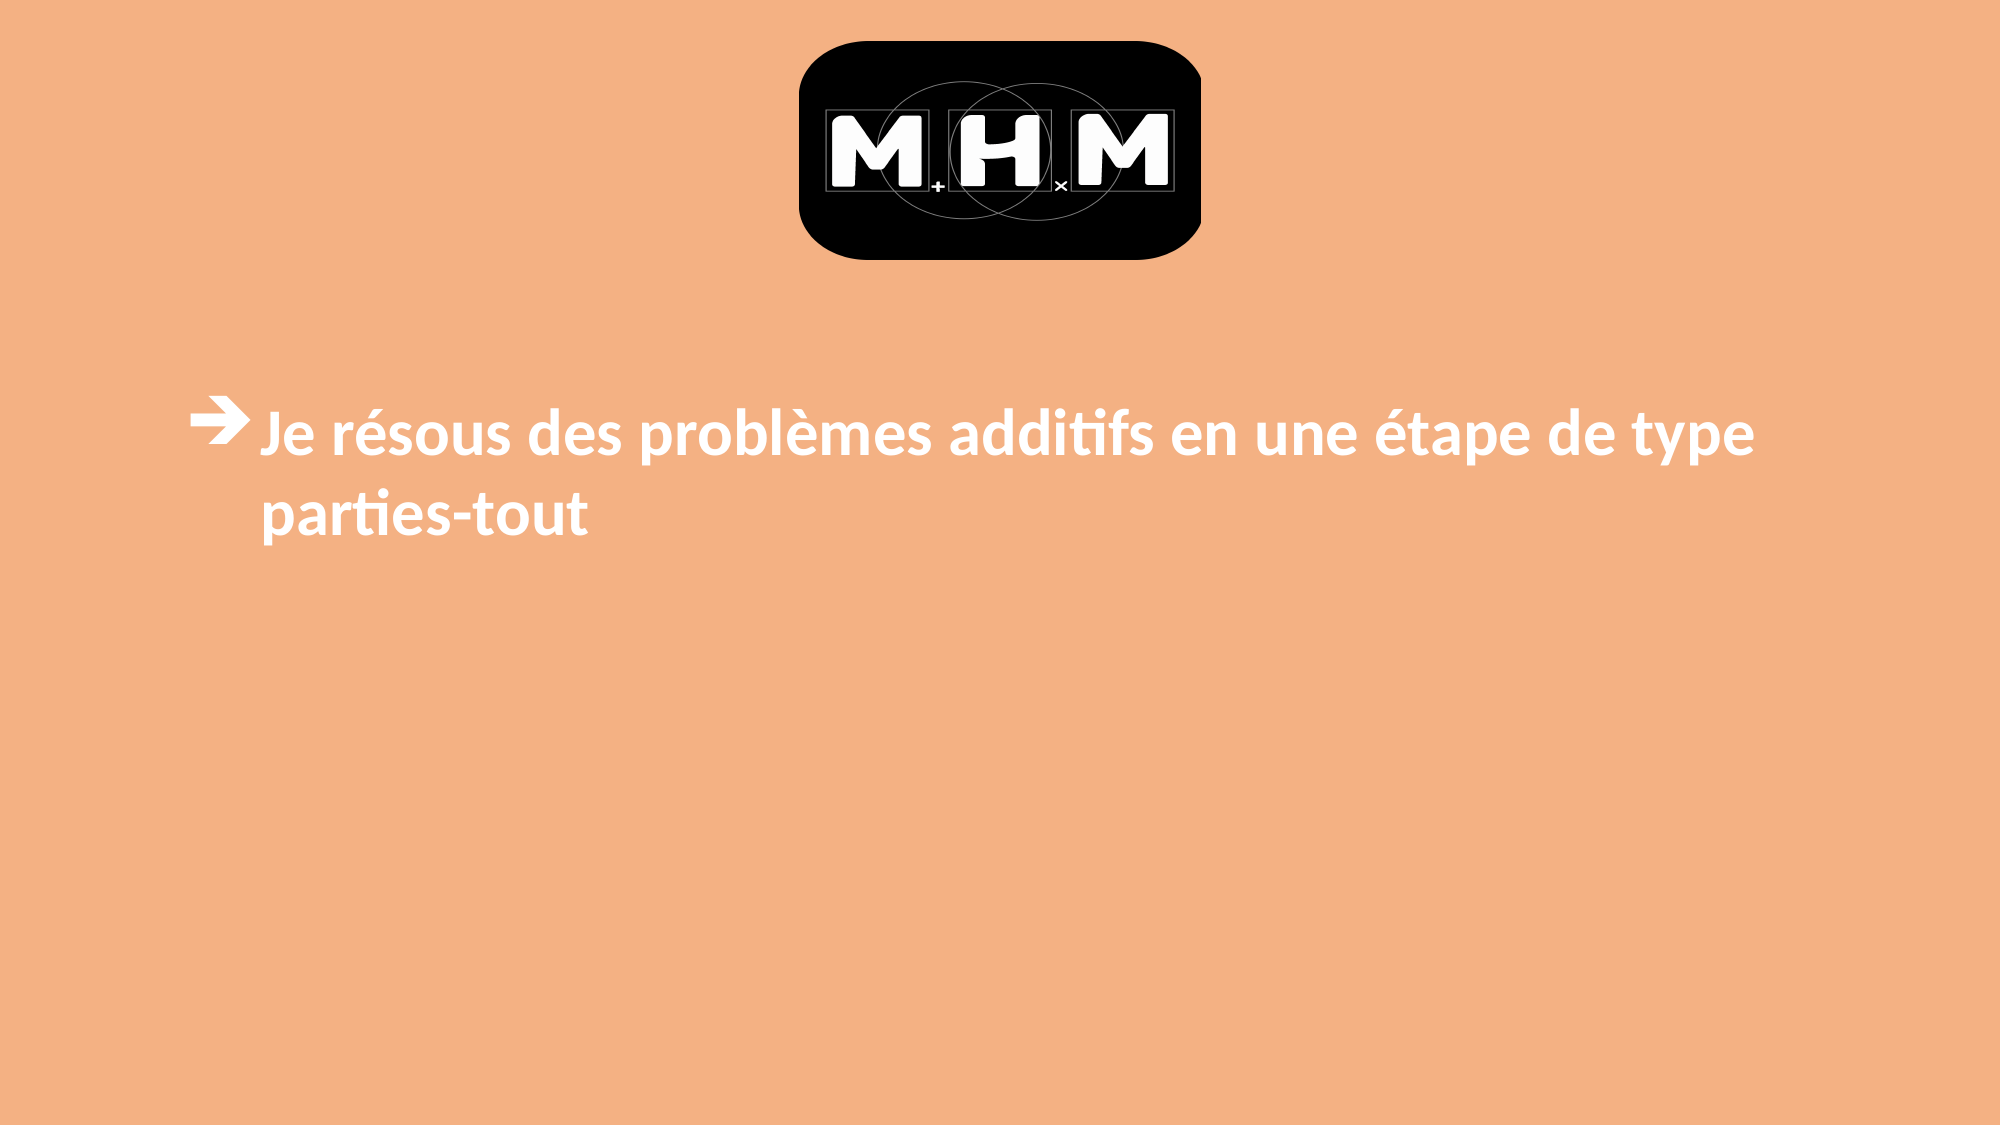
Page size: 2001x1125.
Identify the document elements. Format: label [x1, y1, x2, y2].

text_box [0, 0, 2000, 1125]
